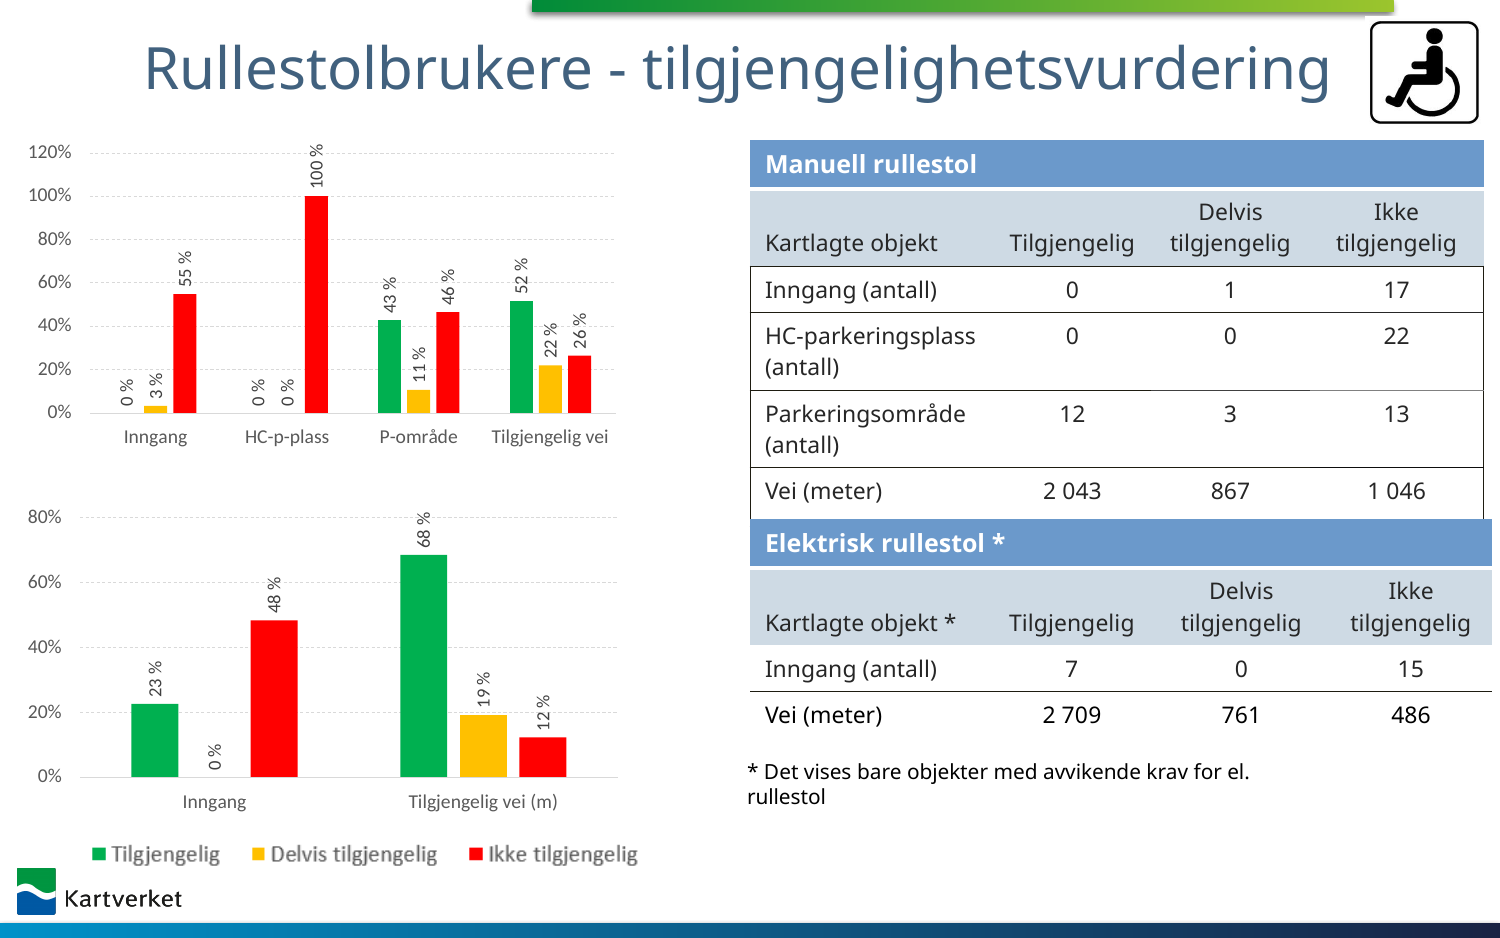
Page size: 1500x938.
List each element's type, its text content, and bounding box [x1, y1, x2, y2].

table_cell Ikke tilgjengelig [1330, 570, 1492, 645]
text_box Rullestolbrukere - tilgjengelighetsvurdering [39, 12, 1348, 109]
text_box * Det vises bare objekter med avvikende krav for el. rullestol [732, 751, 1317, 816]
table_cell 0 [994, 313, 1151, 390]
table_cell Vei (meter) [750, 692, 991, 738]
table_cell 1 [1151, 267, 1310, 312]
table_cell Inngang (antall) [750, 645, 991, 691]
table_header Elektrisk rullestol * [750, 519, 1492, 566]
table_cell Vei (meter) [751, 468, 994, 519]
table_cell 3 [1151, 391, 1310, 467]
picture [20, 135, 629, 457]
table_cell Tilgjengelig [994, 191, 1151, 266]
table_cell 1 046 [1310, 468, 1483, 519]
picture [86, 838, 643, 870]
table_cell 7 [991, 645, 1153, 691]
table_cell Kartlagte objekt [750, 191, 994, 266]
table_cell Delvis tilgjengelig [1151, 191, 1310, 266]
table_cell 12 [994, 391, 1151, 467]
table_cell 22 [1310, 313, 1483, 390]
table_cell 13 [1310, 391, 1483, 467]
table_header Manuell rullestol [750, 140, 1484, 187]
table_cell 0 [994, 267, 1151, 312]
table_cell Parkeringsområde (antall) [751, 391, 994, 467]
table_cell 867 [1151, 468, 1310, 519]
table_cell Ikke tilgjengelig [1310, 191, 1484, 266]
table_cell Delvis tilgjengelig [1153, 570, 1330, 645]
picture [20, 499, 630, 822]
table_cell 761 [1153, 692, 1330, 738]
table_cell 17 [1310, 267, 1483, 312]
table_cell Tilgjengelig [991, 570, 1153, 645]
table_cell 486 [1330, 692, 1492, 738]
table_cell 0 [1151, 313, 1310, 390]
table_cell 15 [1330, 645, 1492, 691]
table_cell 0 [1153, 645, 1330, 691]
table_cell 2 043 [994, 468, 1151, 519]
table_cell HC-parkeringsplass (antall) [751, 313, 994, 390]
table_cell Inngang (antall) [751, 267, 994, 312]
table_cell Kartlagte objekt * [750, 570, 991, 645]
picture [1365, 16, 1484, 129]
table_cell 2 709 [991, 692, 1153, 738]
